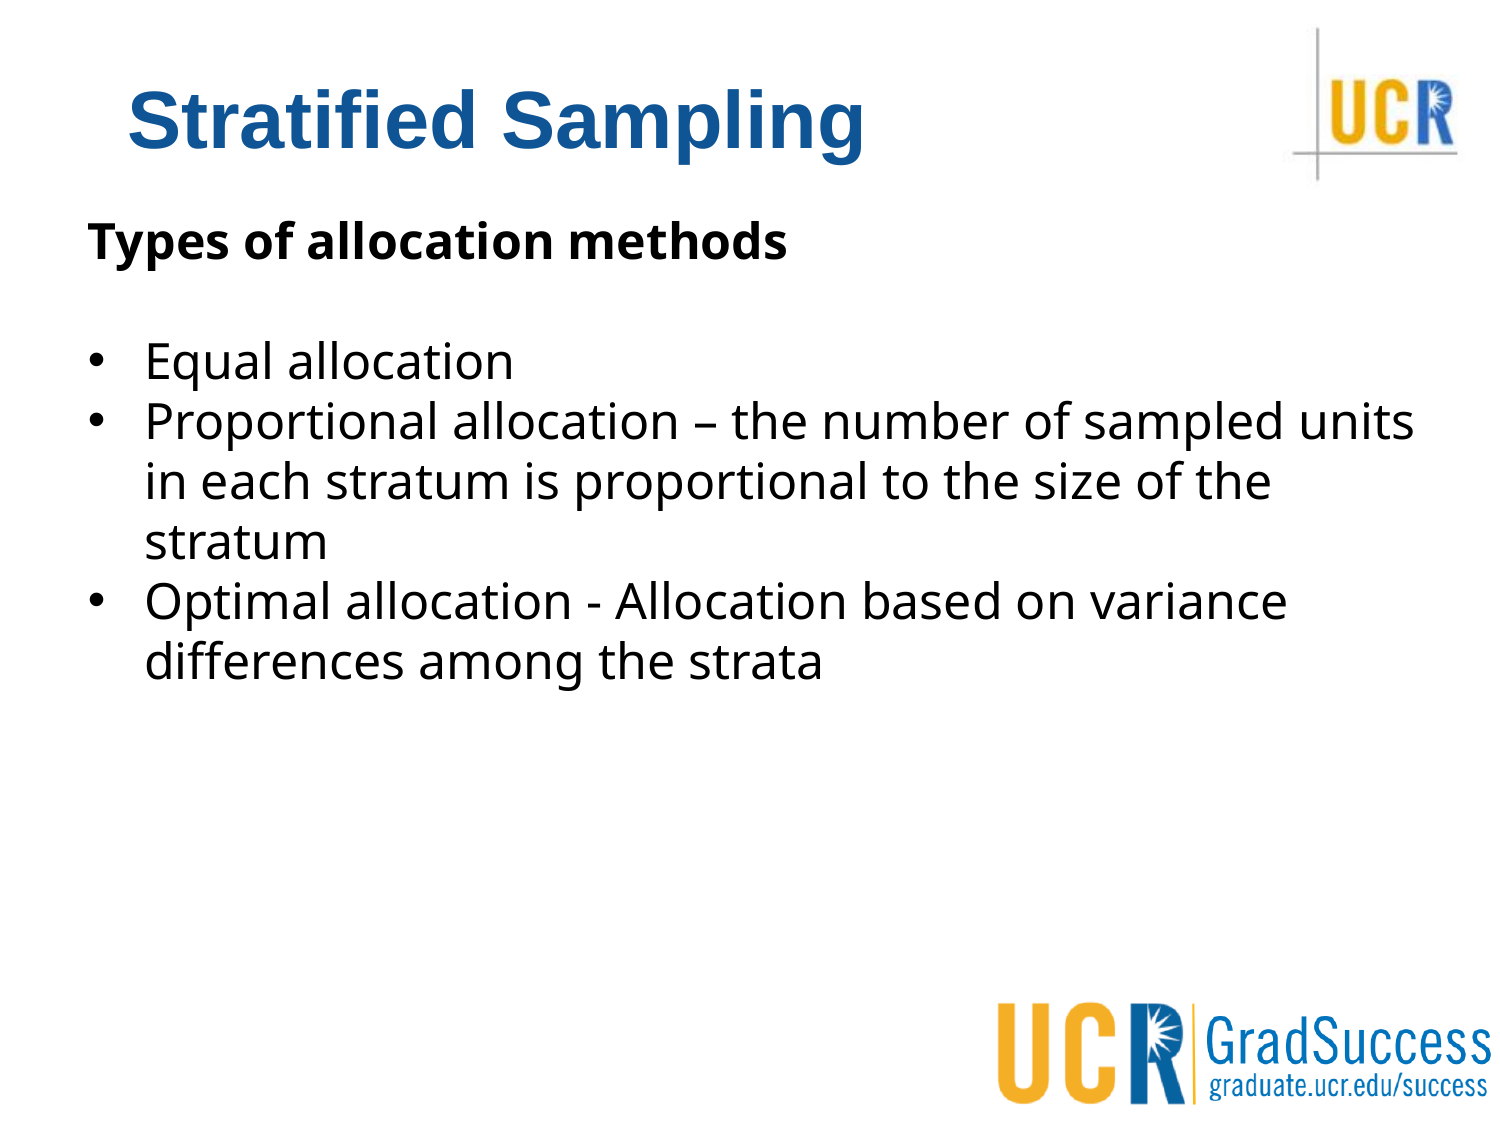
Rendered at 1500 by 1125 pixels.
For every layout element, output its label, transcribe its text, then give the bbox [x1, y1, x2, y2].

picture [1282, 0, 1500, 196]
text_box Types of allocation methods Equal allocation Proportional allocation – the number of sampled units in each stratum is proportional to the size of the stratum Optimal allocation - Allocation based on variance differences among the strata [73, 201, 1470, 697]
title Stratified Sampling [112, 13, 1388, 172]
